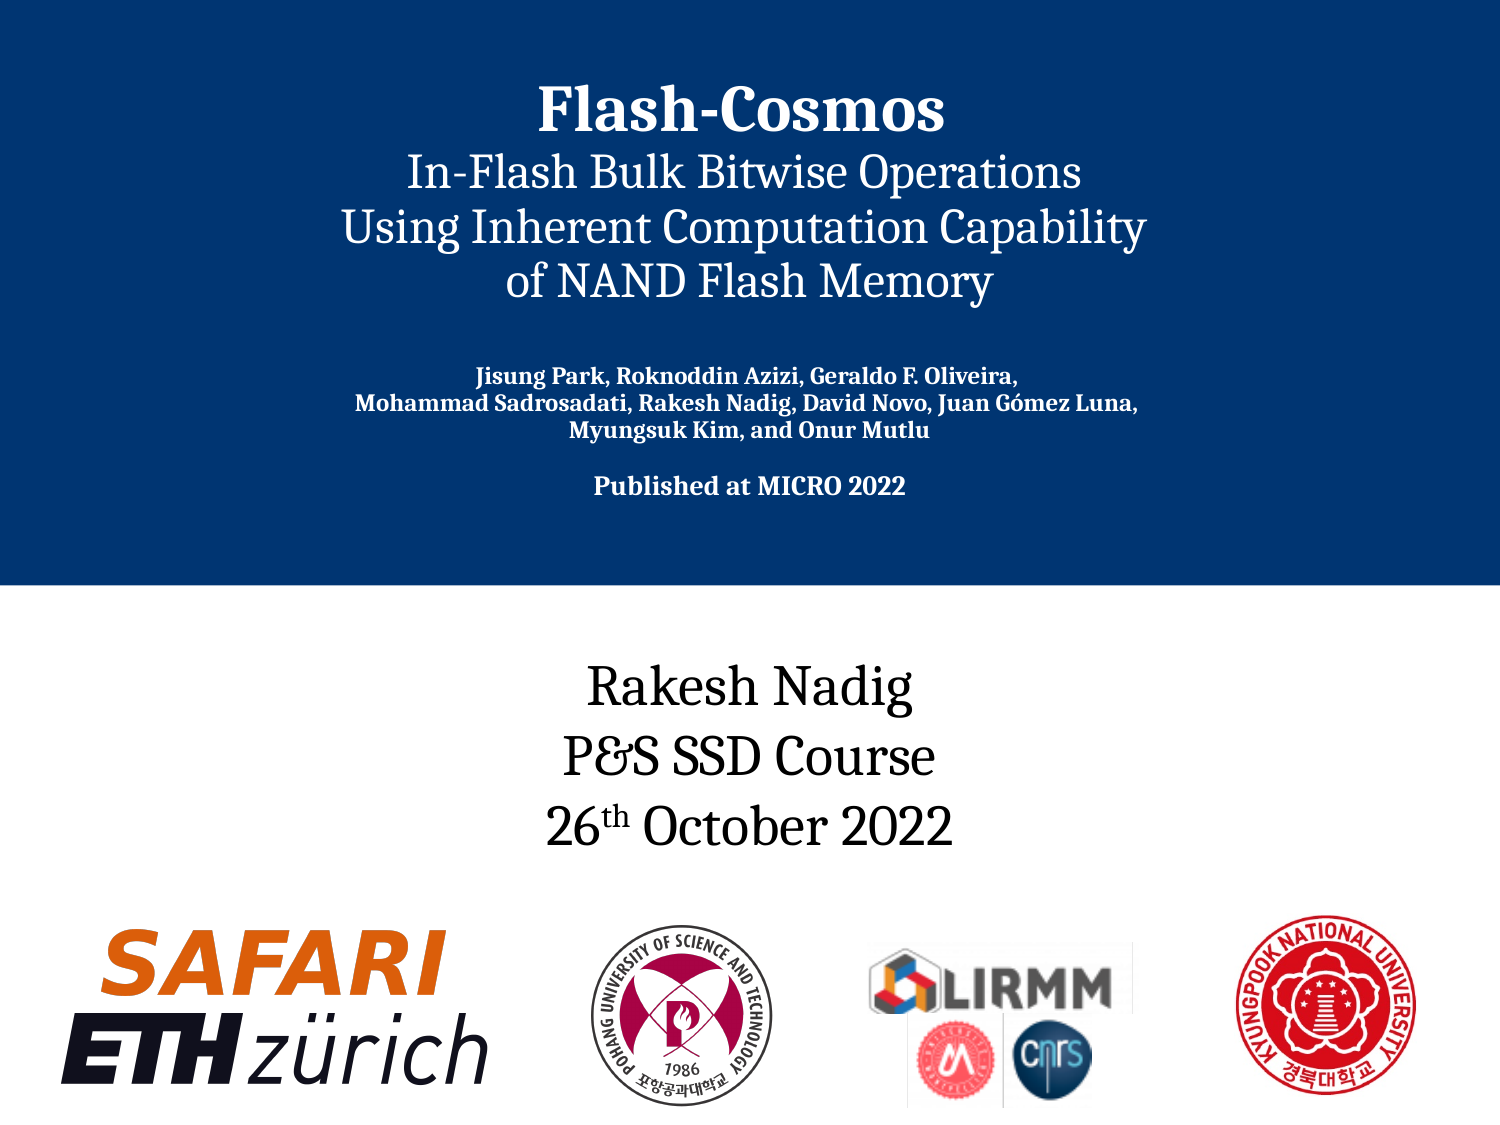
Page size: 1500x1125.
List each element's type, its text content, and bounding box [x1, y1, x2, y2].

text_box Rakesh Nadig P&S SSD Course 26th October 2022 [397, 639, 1103, 935]
picture [59, 1013, 489, 1086]
subtitle [0, 592, 1491, 1103]
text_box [866, 942, 1139, 1108]
picture [589, 923, 775, 1108]
picture [101, 929, 447, 996]
picture [1234, 913, 1417, 1097]
title Flash-Cosmos In-Flash Bulk Bitwise Operations Using Inherent Computation Capability of NAND Flash Memory Jisung Park, Roknoddin Azizi, Geraldo F. Oliveira, Mohammad Sadrosadati, Rakesh Nadig, David Novo, Juan Gómez Luna, Myungsuk Kim, and Onur Mutlu Published at MICRO 2022 [0, 0, 1500, 563]
